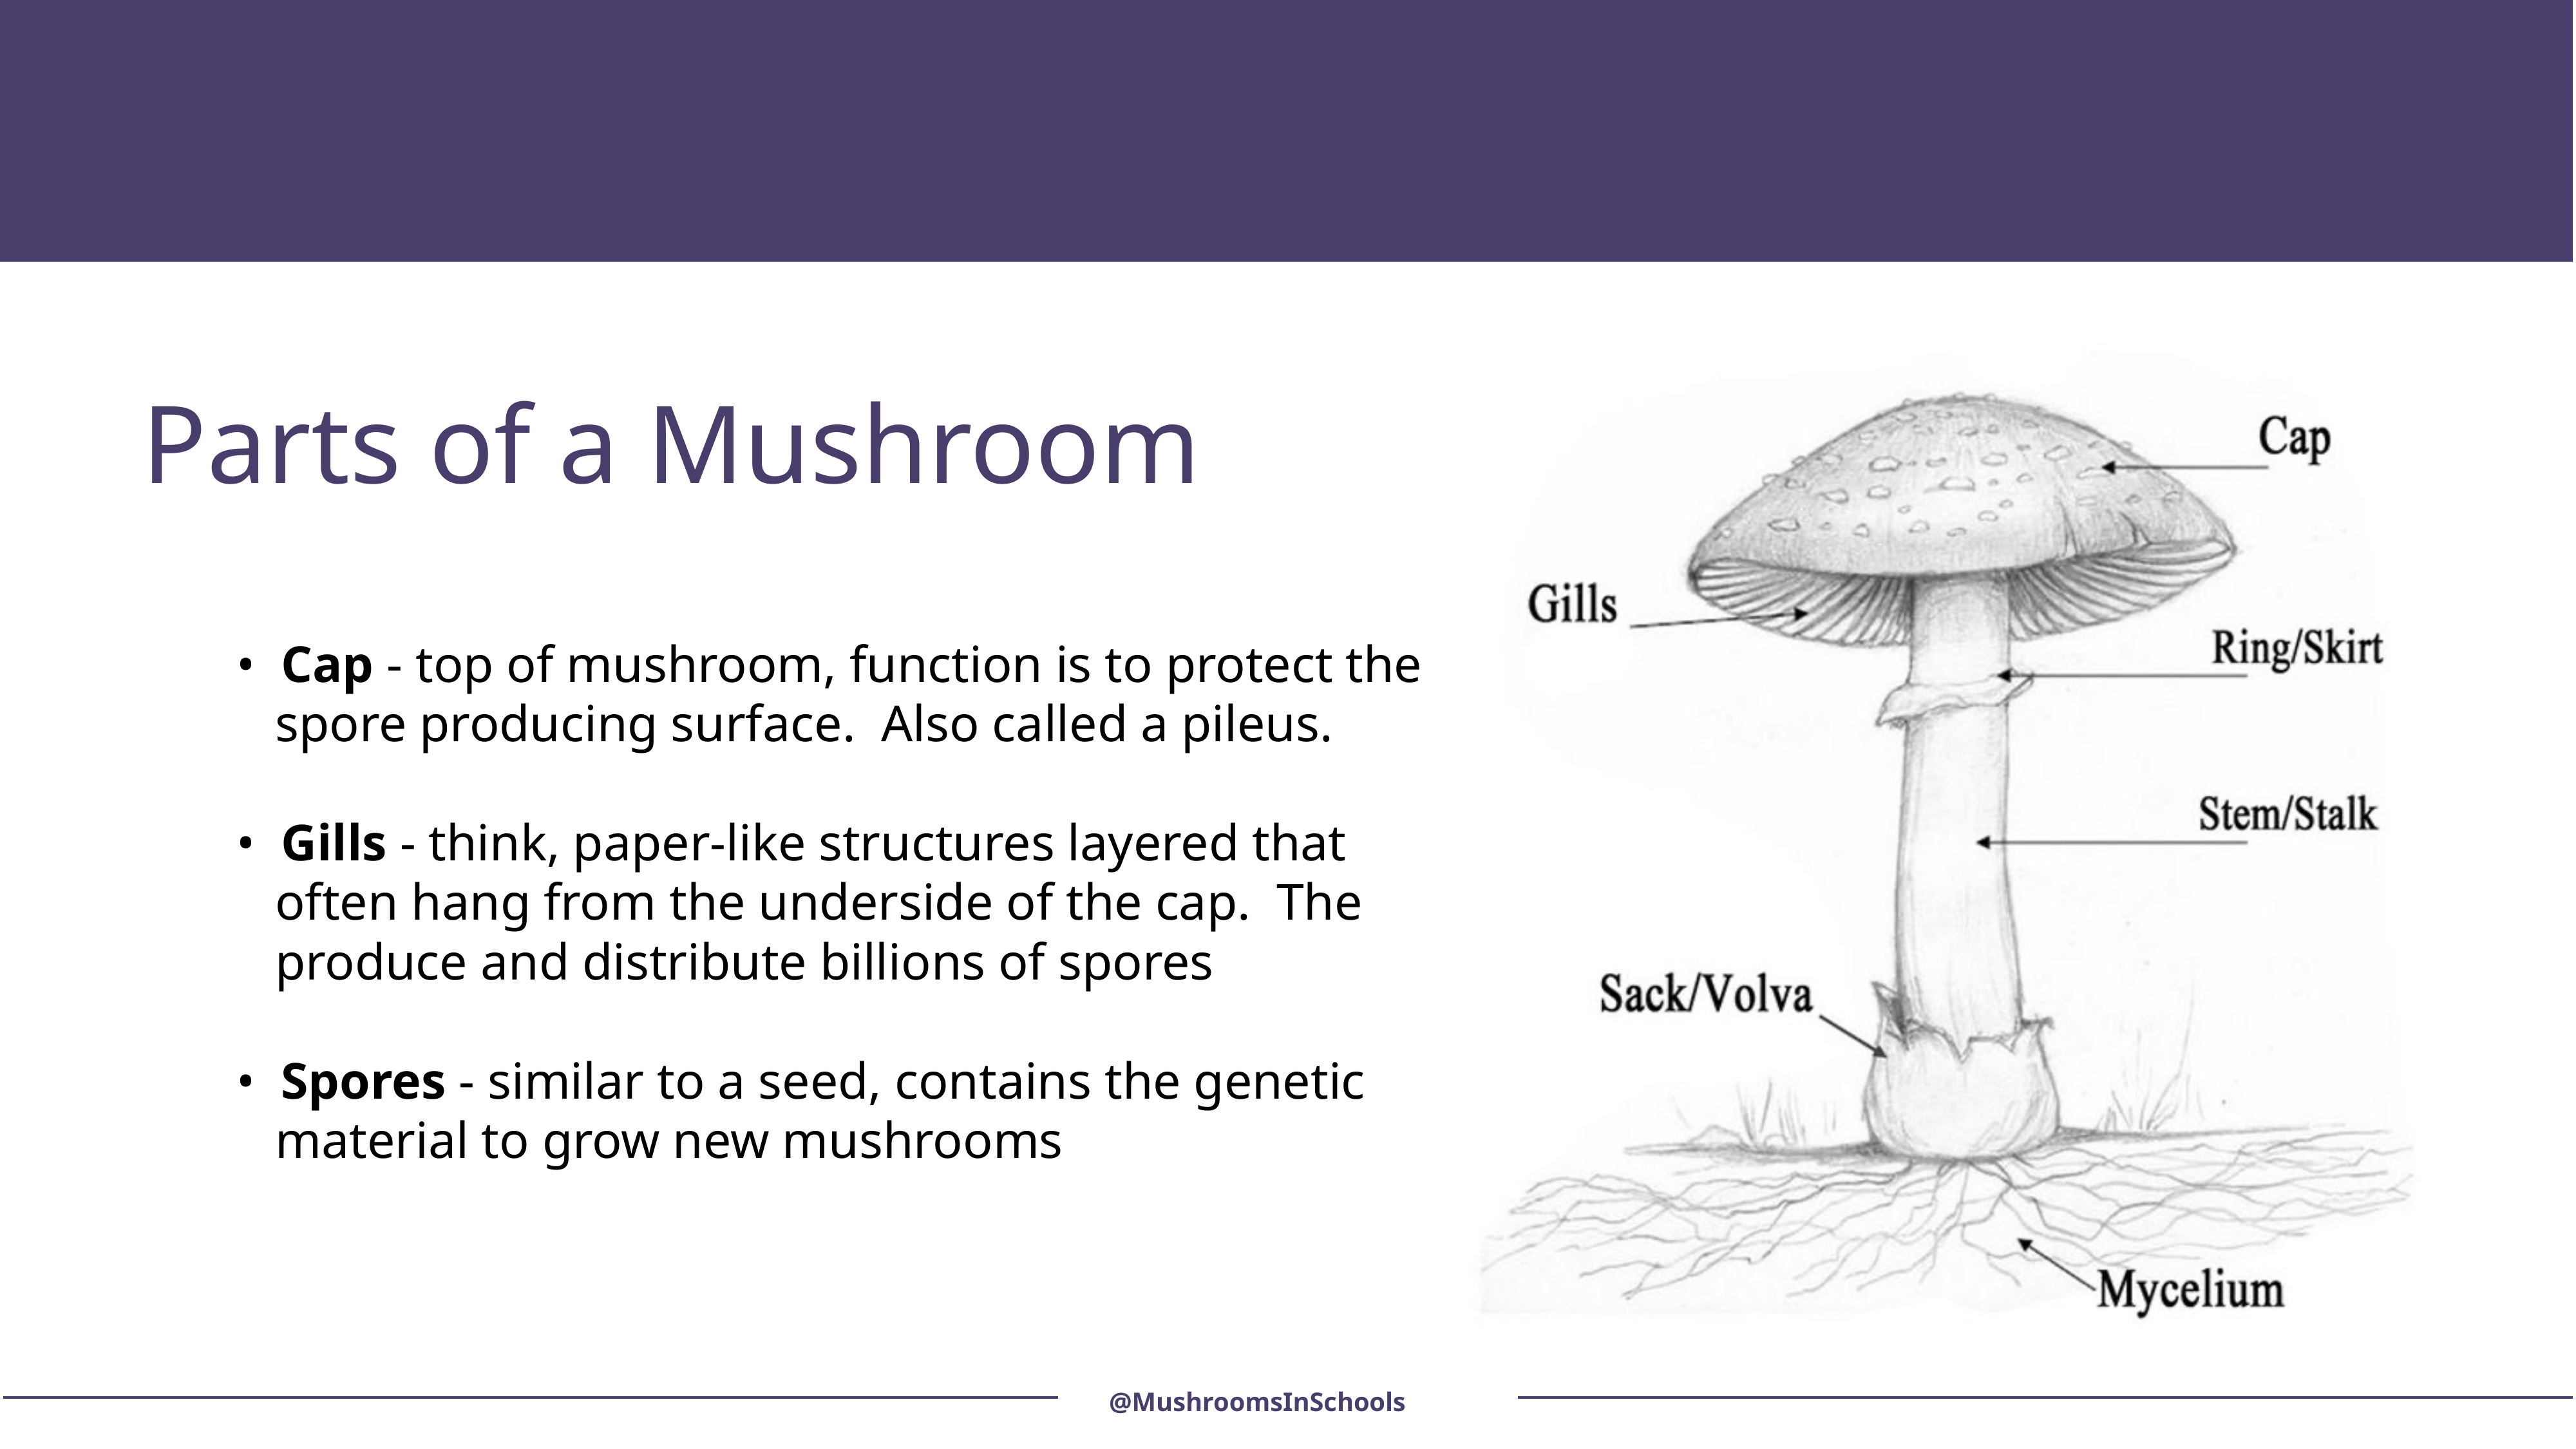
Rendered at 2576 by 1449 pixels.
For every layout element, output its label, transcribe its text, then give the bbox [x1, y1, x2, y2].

text_box Parts of a Mushroom [136, 370, 1211, 510]
text_box • Cap - top of mushroom, function is to protect the spore producing surface. Also called a pileus. • Gills - think, paper-like structures layered that often hang from the underside of the cap. The produce and distribute billions of spores • Spores - similar to a seed, contains the genetic material to grow new mushrooms [231, 627, 1451, 1174]
picture [1460, 299, 2453, 1359]
text_box [0, 0, 2573, 262]
text_box @MushroomsInSchools [1103, 1359, 1473, 1423]
